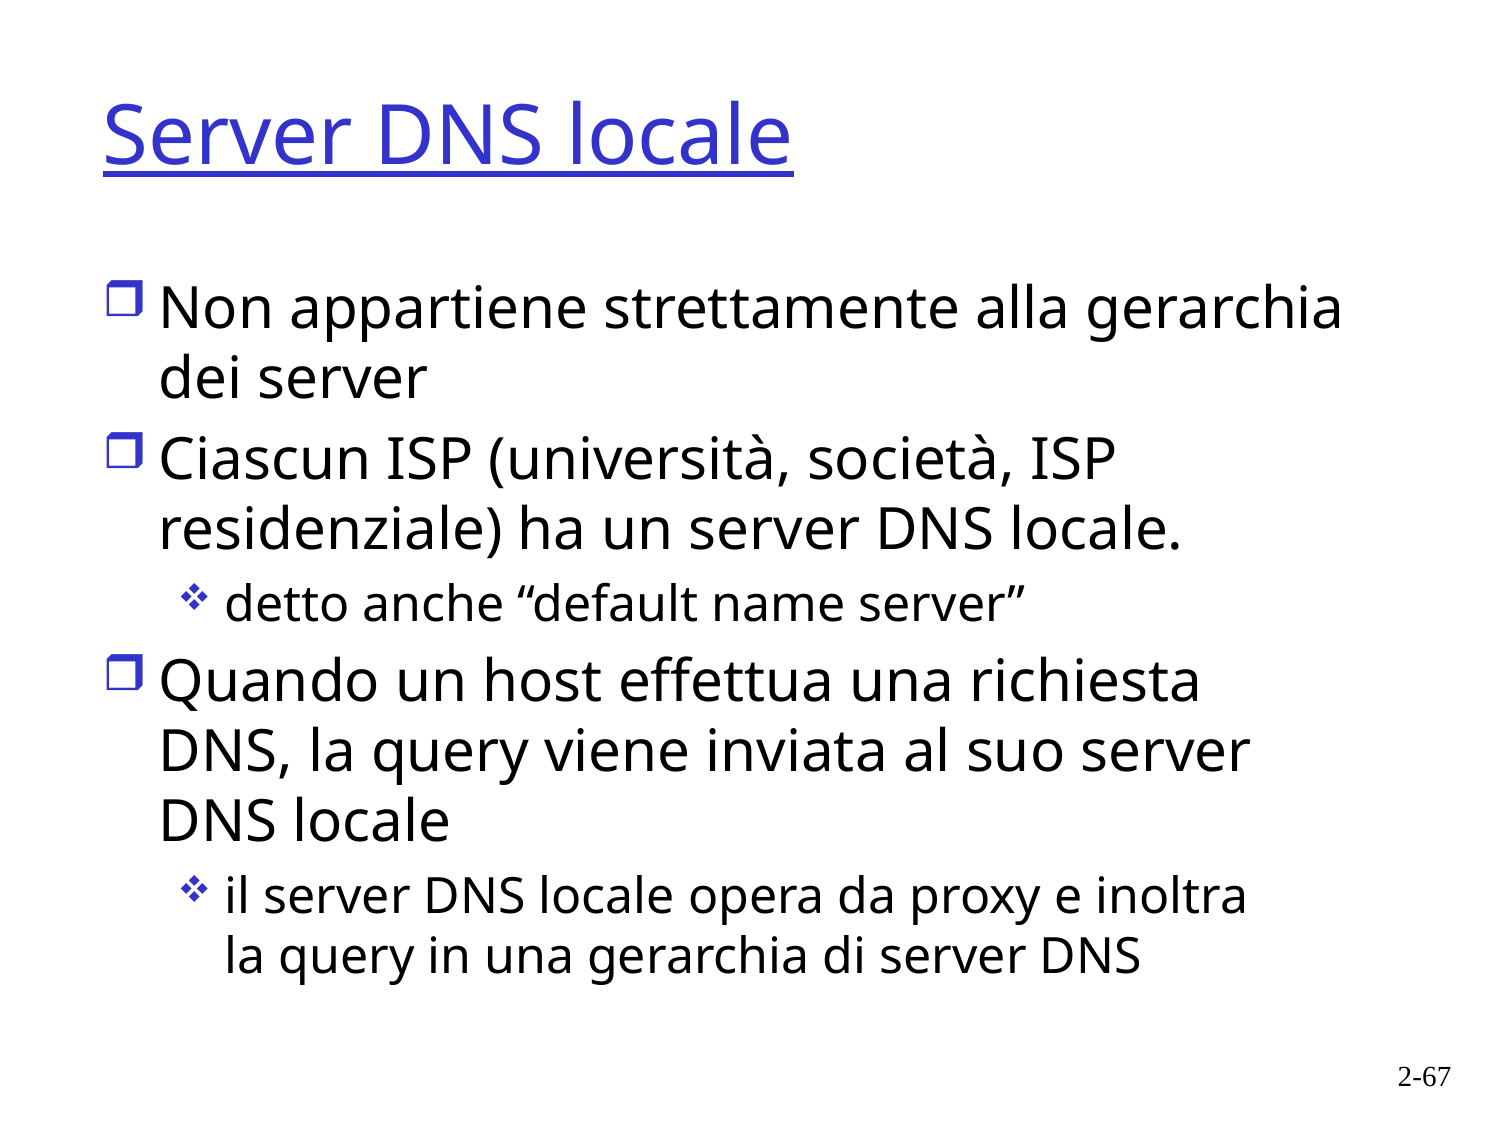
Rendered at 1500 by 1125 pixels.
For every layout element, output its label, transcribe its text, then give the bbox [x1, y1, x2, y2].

slide_number 2-67 [1362, 1049, 1467, 1125]
title Server DNS locale [87, 37, 1363, 226]
list Non appartiene strettamente alla gerarchia dei server Ciascun ISP (università, società, ISP residenziale) ha un server DNS locale. detto anche “default name server” Quando un host effettua una richiesta DNS, la query viene inviata al suo server DNS locale il server DNS locale opera da proxy e inoltra la query in una gerarchia di server DNS [87, 262, 1363, 1026]
